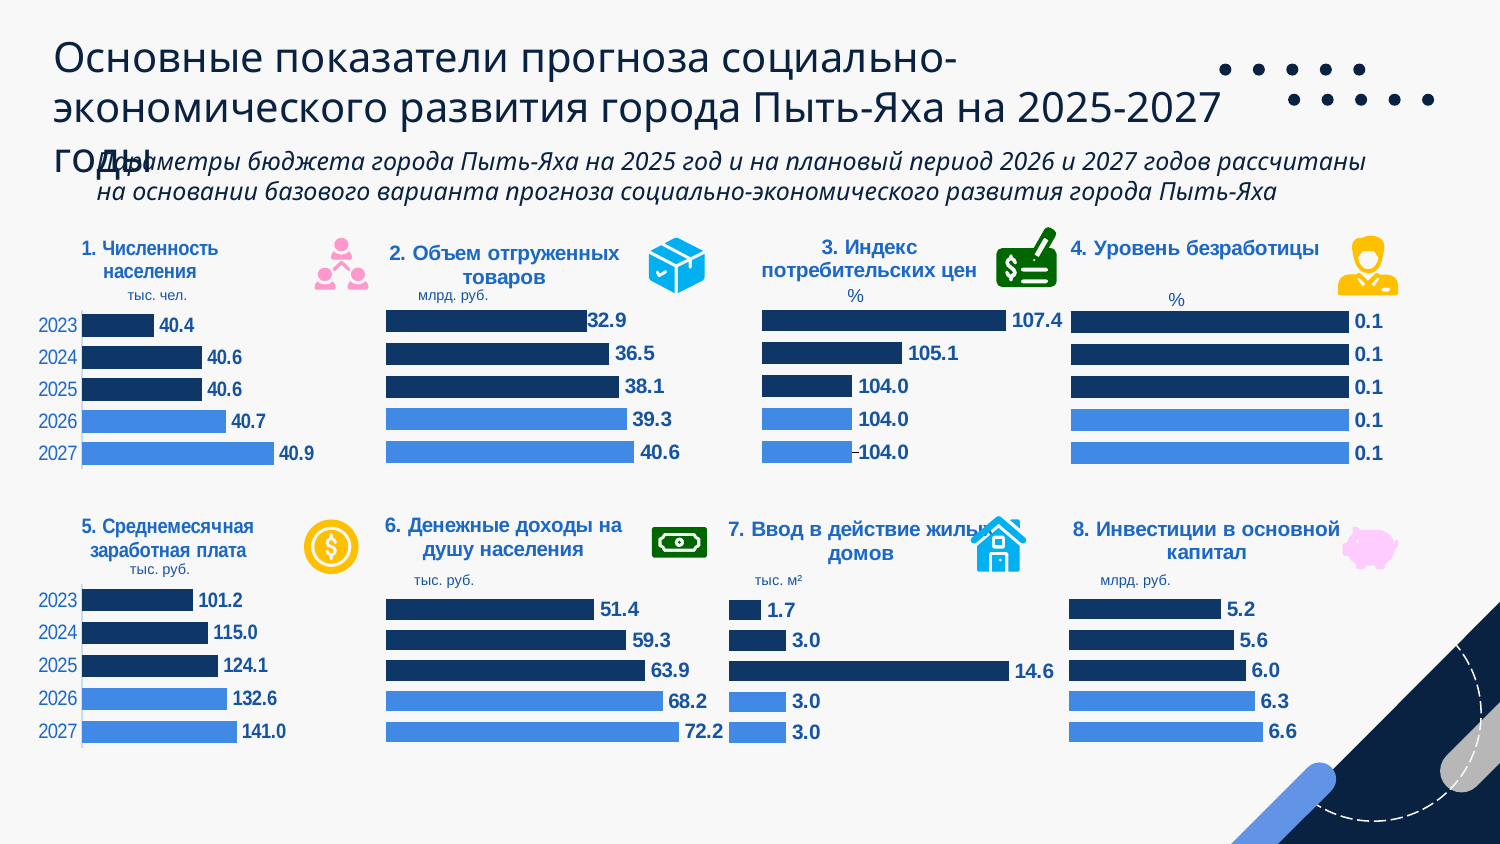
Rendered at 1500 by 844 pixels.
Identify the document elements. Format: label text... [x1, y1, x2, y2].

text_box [303, 519, 359, 575]
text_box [970, 515, 1027, 572]
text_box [314, 237, 369, 290]
text_box Параметры бюджета города Пыть-Яха на 2025 год и на плановый период 2026 и 2027 годов рассчитаны на основании базового варианта прогноза социально-экономического развития города Пыть-Яха [81, 130, 1399, 191]
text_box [651, 526, 708, 558]
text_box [648, 237, 705, 294]
title Основные показатели прогноза социально-экономического развития города Пыть-Яха на 2025-2027 годы [38, 16, 1302, 111]
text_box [1337, 235, 1399, 296]
chart [37, 228, 1413, 788]
